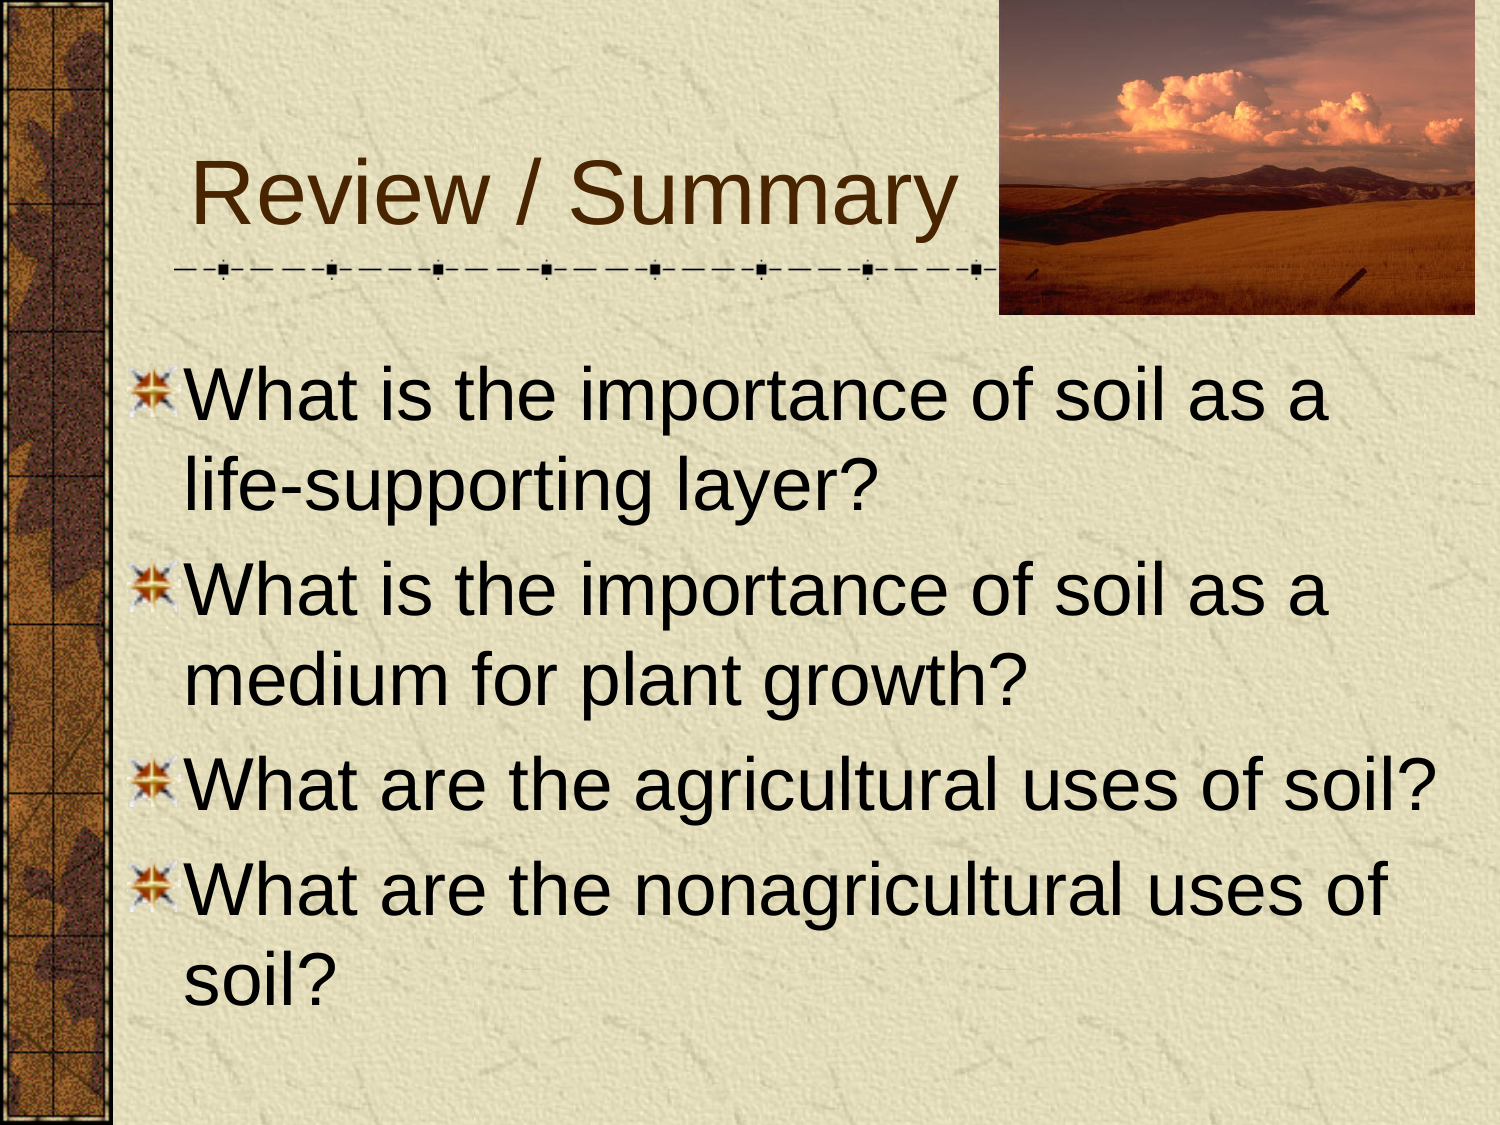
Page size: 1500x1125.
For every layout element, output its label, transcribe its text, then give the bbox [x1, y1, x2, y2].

title Review / Summary [174, 62, 994, 251]
picture [0, 0, 1500, 1125]
list What is the importance of soil as a life-supporting layer? What is the importance of soil as a medium for plant growth? What are the agricultural uses of soil? What are the nonagricultural uses of soil? [112, 337, 1476, 1051]
